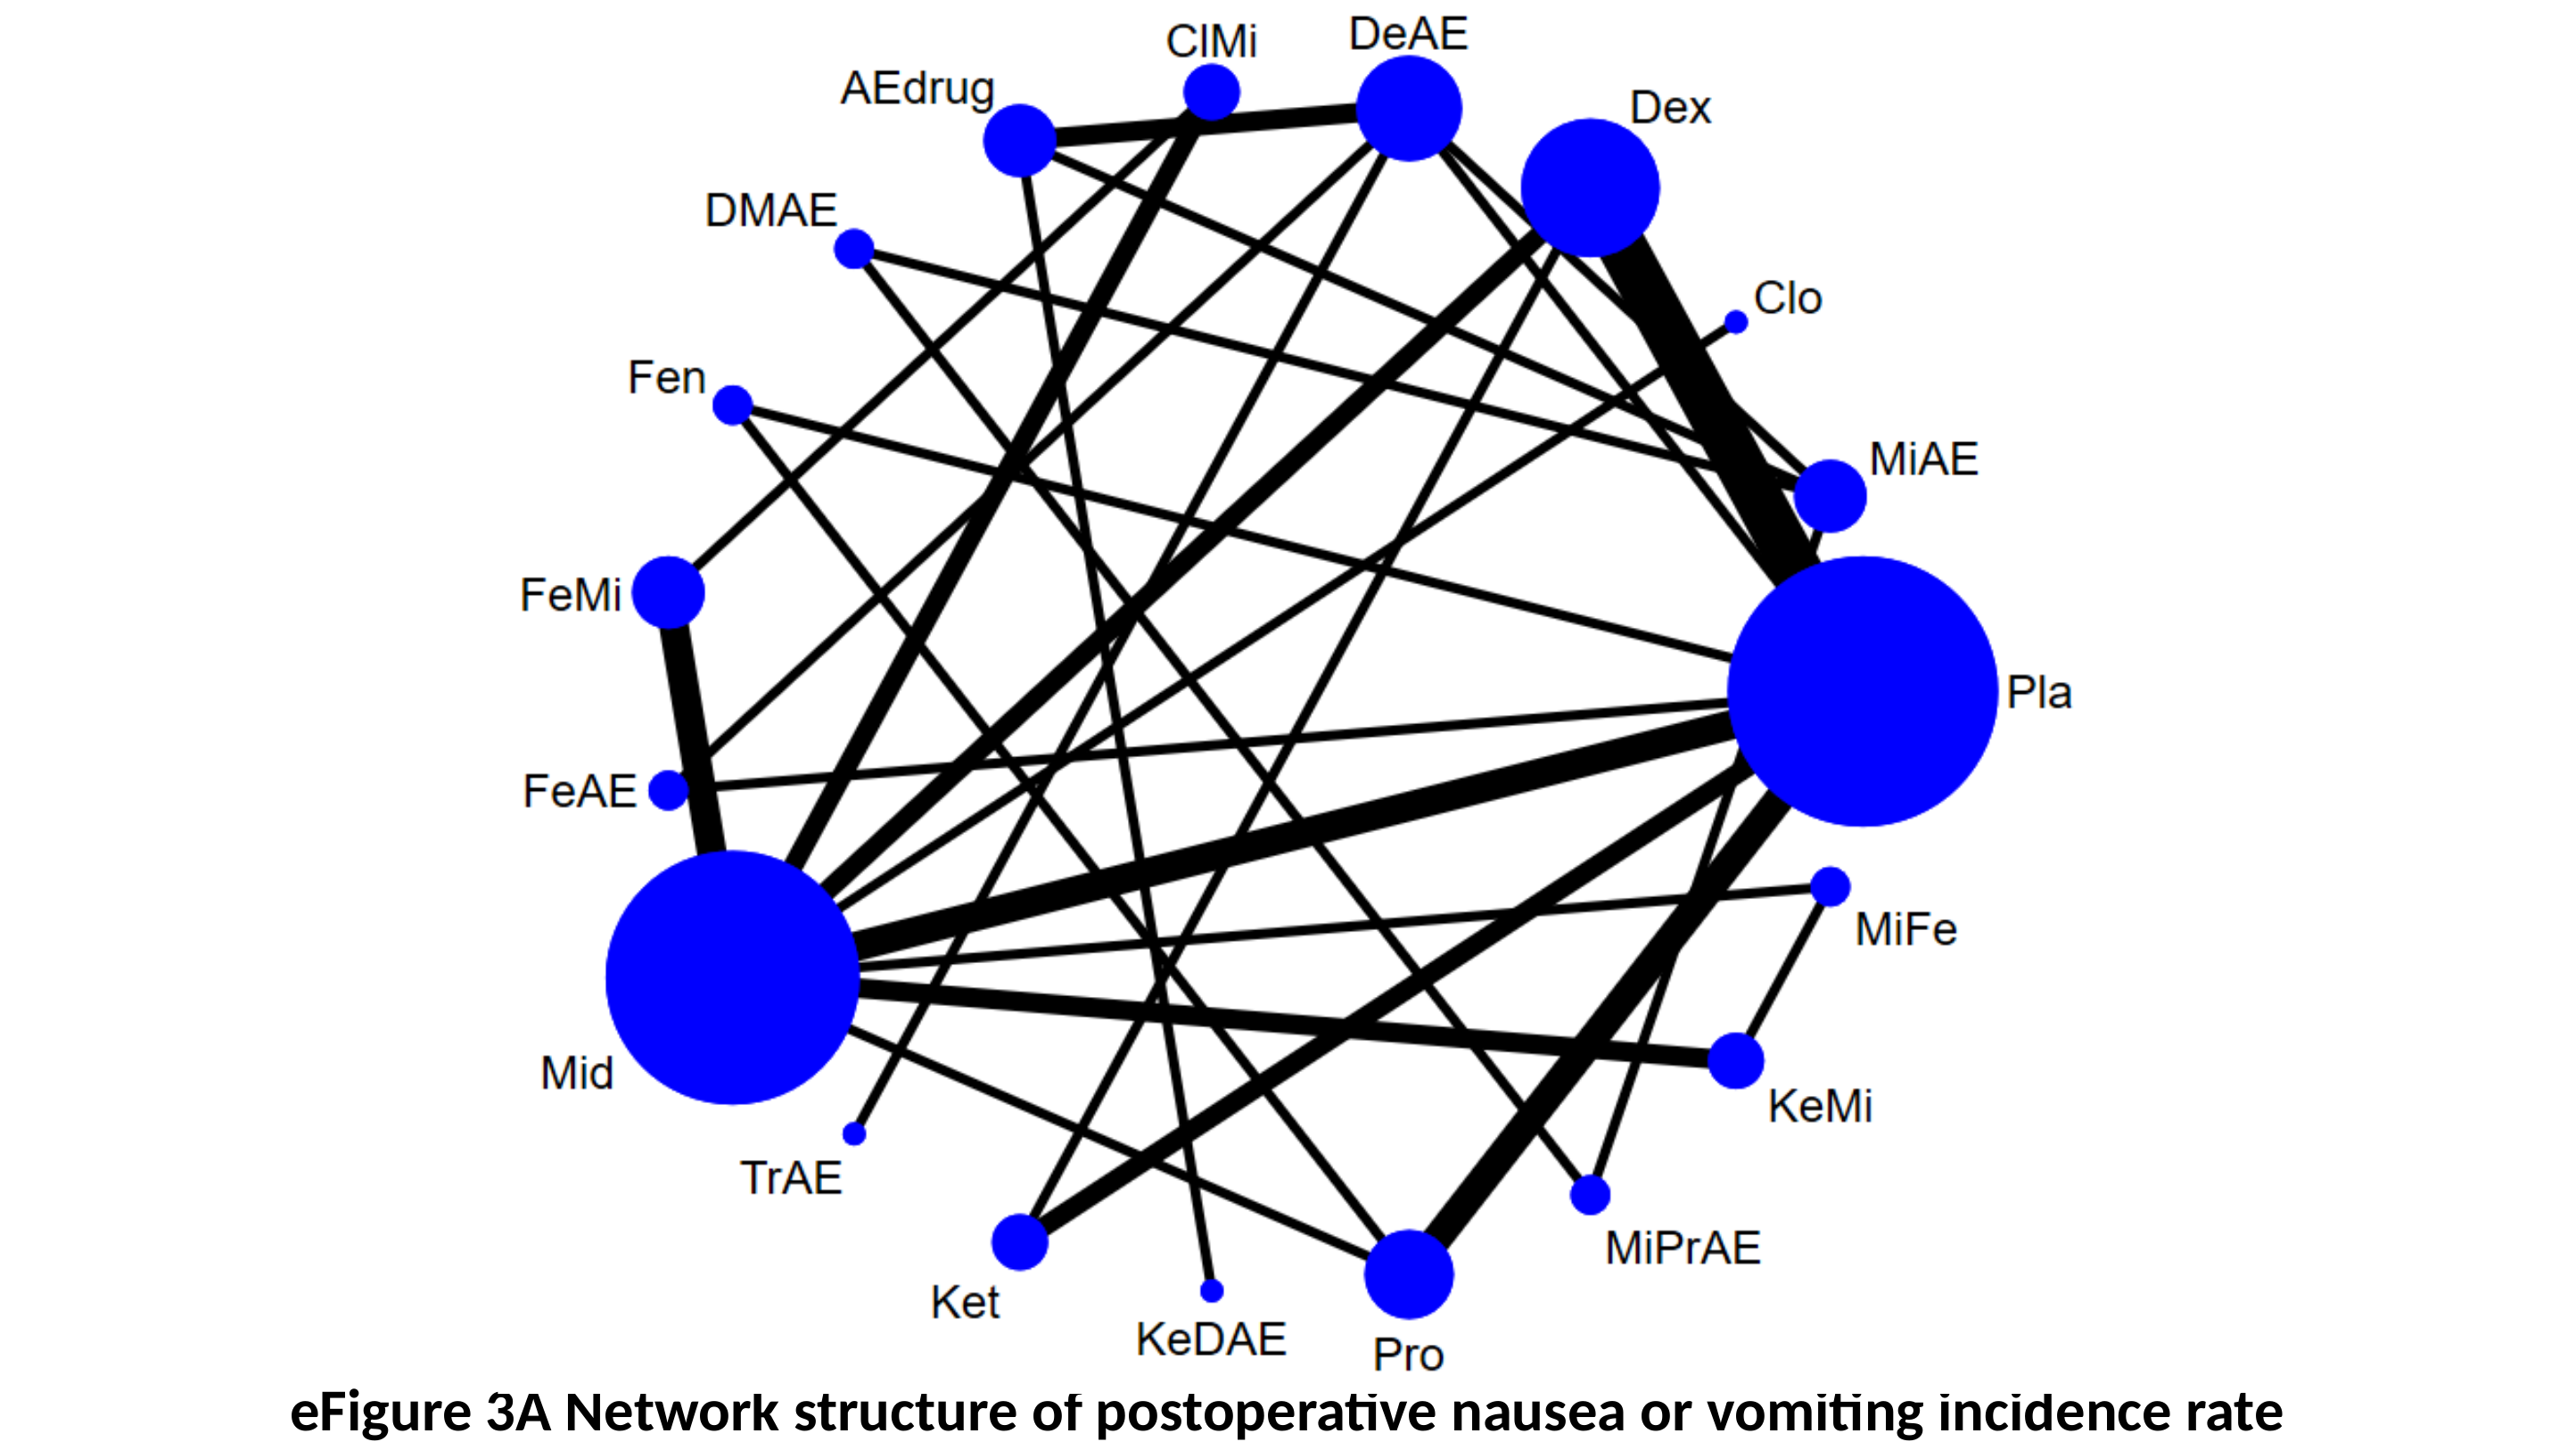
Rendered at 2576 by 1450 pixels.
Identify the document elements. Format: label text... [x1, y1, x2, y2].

picture [498, 0, 2089, 1394]
text_box eFigure 3A Network structure of postoperative nausea or vomiting incidence rate [0, 1364, 2576, 1449]
